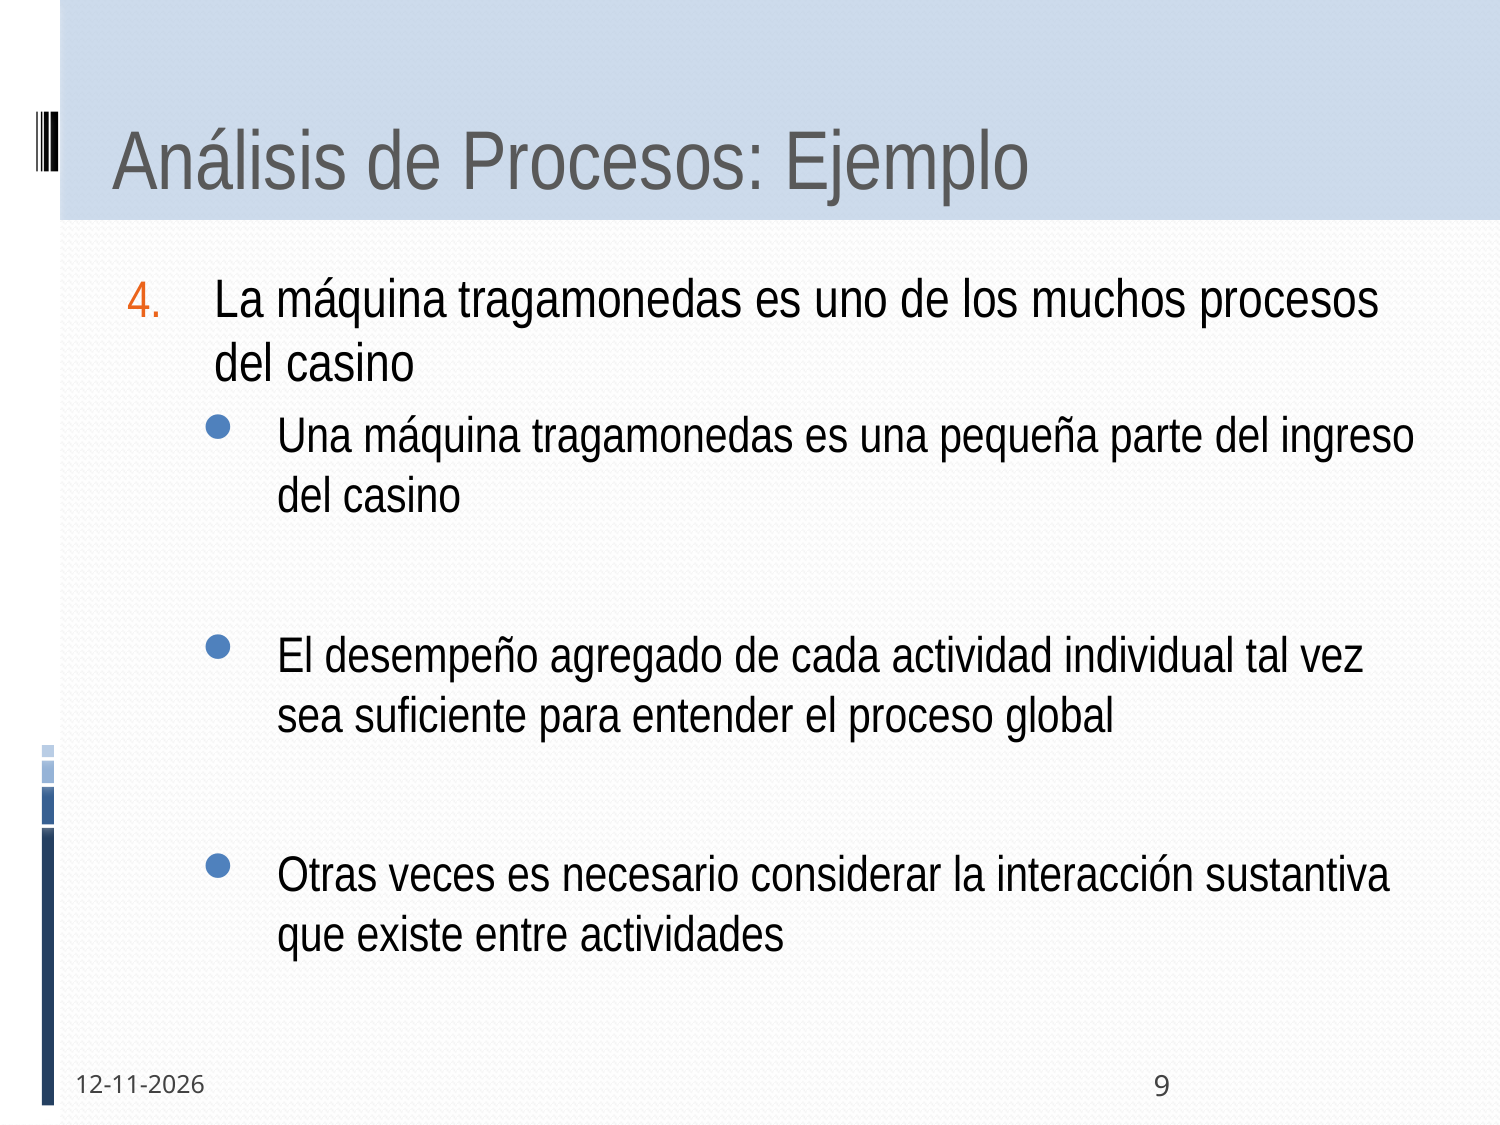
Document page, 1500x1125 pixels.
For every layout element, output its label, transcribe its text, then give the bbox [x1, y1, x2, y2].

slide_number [75, 1042, 243, 1103]
list La máquina tragamonedas es uno de los muchos procesos del casino Una máquina tragamonedas es una pequeña parte del ingreso del casino El desempeño agregado de cada actividad individual tal vez sea suficiente para entender el proceso global Otras veces es necesario considerar la interacción sustantiva que existe entre actividades [111, 255, 1436, 1038]
title Análisis de Procesos: Ejemplo [111, 18, 1436, 207]
slide_number 9 [1045, 1046, 1171, 1107]
